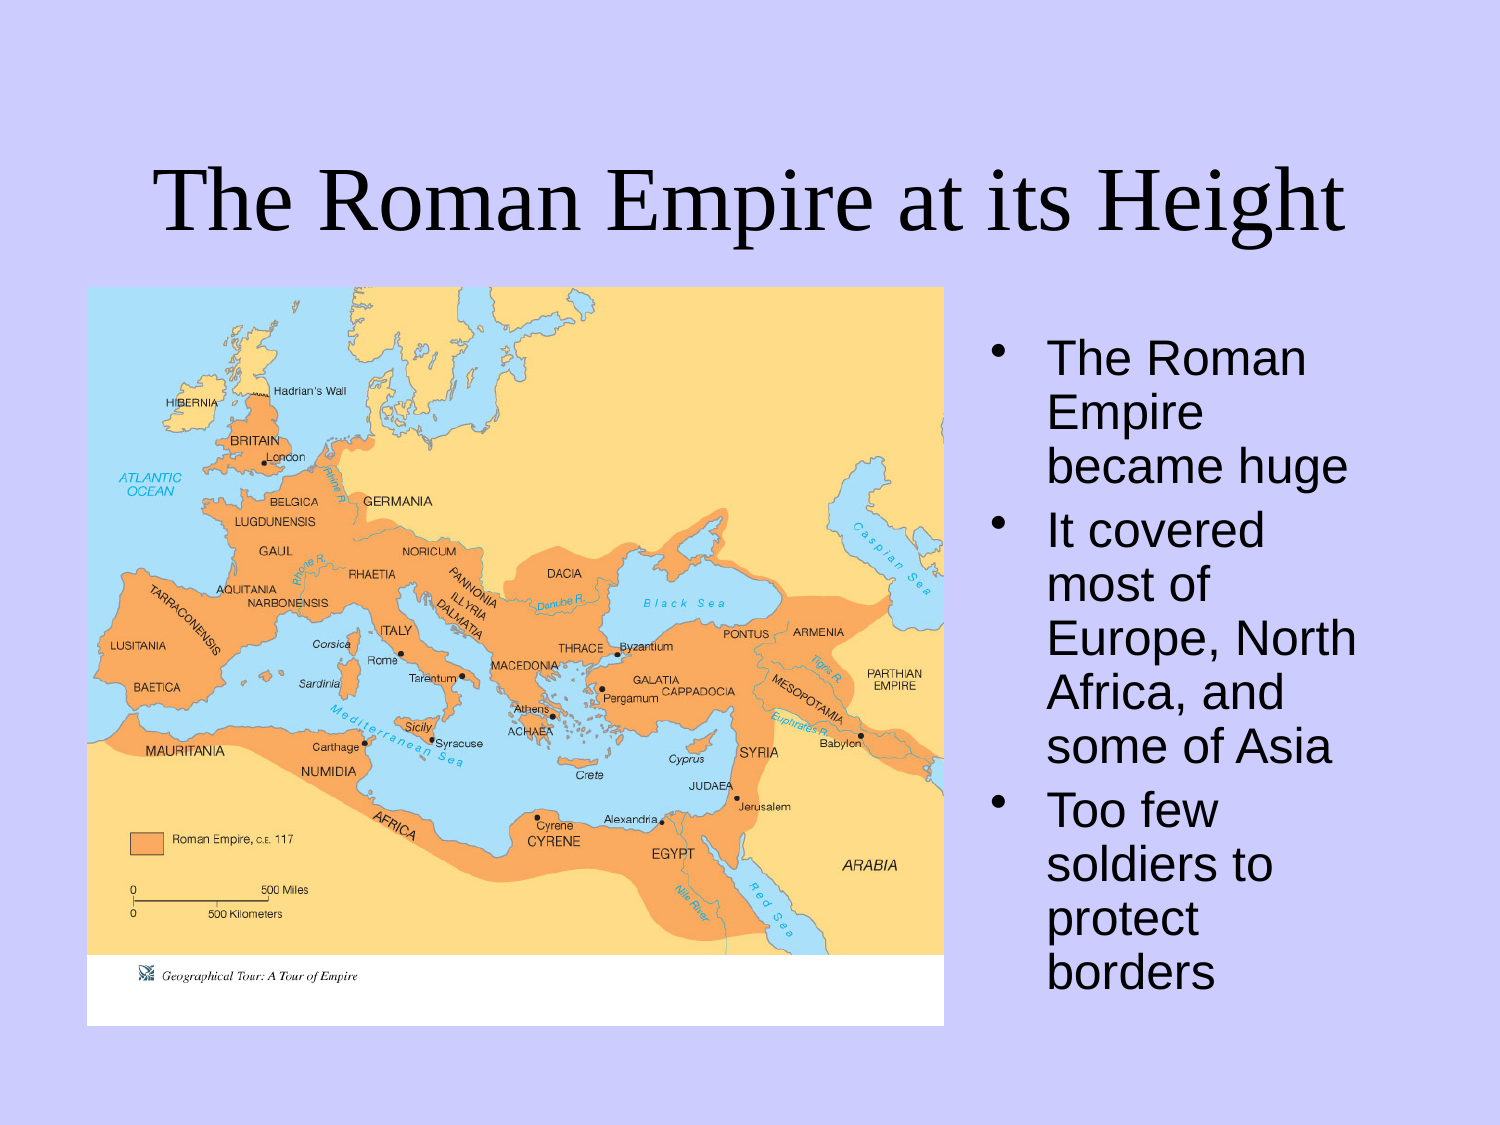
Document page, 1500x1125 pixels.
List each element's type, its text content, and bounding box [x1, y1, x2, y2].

list The Roman Empire became huge It covered most of Europe, North Africa, and some of Asia Too few soldiers to protect borders [974, 324, 1388, 1001]
picture [87, 287, 944, 1027]
title The Roman Empire at its Height [112, 99, 1388, 288]
